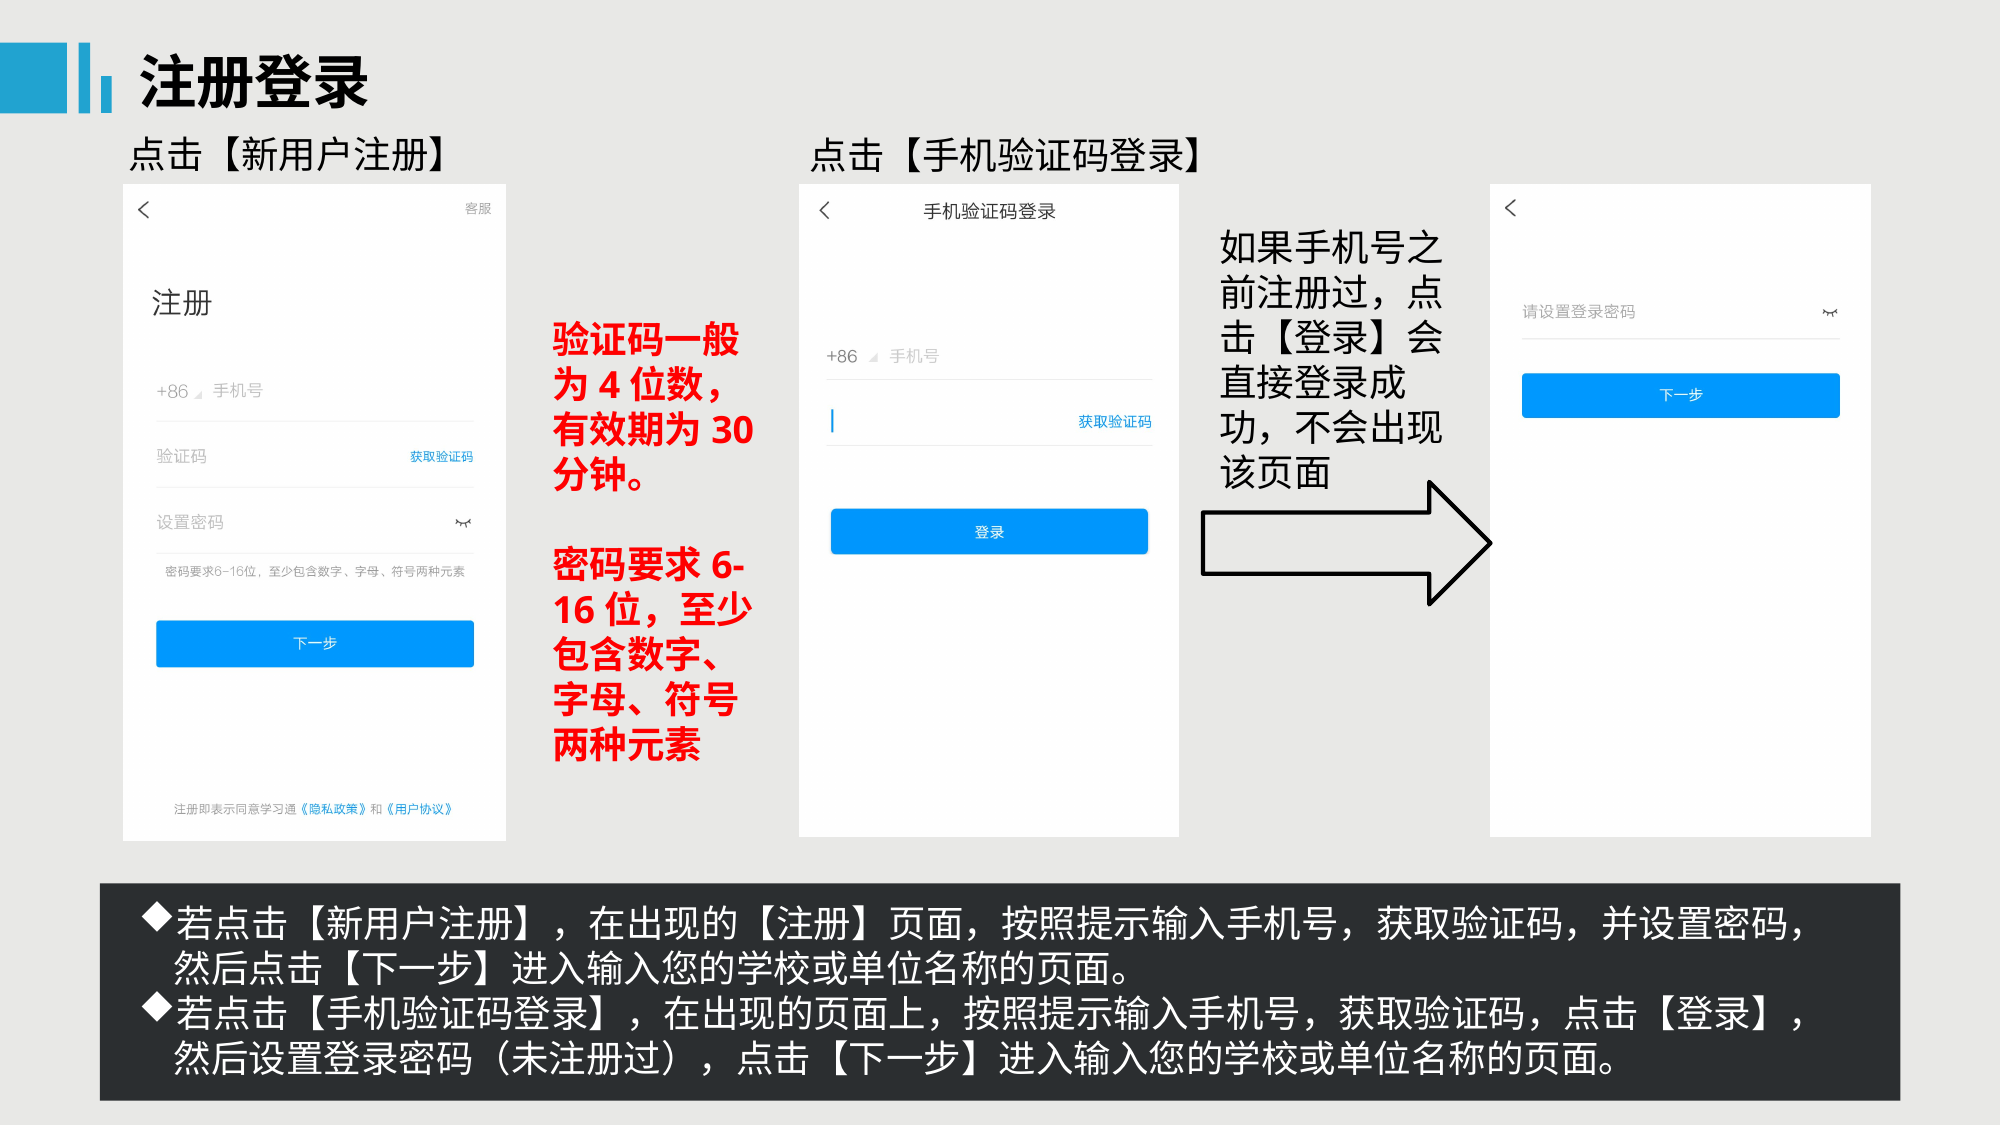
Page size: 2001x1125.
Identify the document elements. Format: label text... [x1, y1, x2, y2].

text_box 如果手机号之前注册过，点击【登录】会直接登录成功，不会出现该页面 [1204, 216, 1466, 502]
text_box [98, 881, 1902, 1103]
text_box [1200, 502, 1485, 607]
text_box [0, 41, 69, 116]
picture [1490, 184, 1872, 837]
picture [123, 184, 506, 841]
text_box 点击【手机验证码登录】 [794, 124, 1335, 185]
text_box 验证码一般为4位数，有效期为30分钟。 密码要求6-16位，至少包含数字、字母、符号两种元素 [537, 308, 777, 774]
text_box [77, 41, 92, 116]
text_box [99, 74, 114, 115]
picture [798, 184, 1180, 837]
text_box 若点击【新用户注册】，在出现的【注册】页面，按照提示输入手机号，获取验证码，并设置密码，然后点击【下一步】进入输入您的学校或单位名称的页面。 若点击【手机验证码登录】，在出现的页面上，按照提示输入手机号，获取验证码，点击【登录】，然后设置登录密码（未注册过），点击【下一步】进入输入您的学校或单位名称的页面。 [123, 892, 1877, 1087]
text_box 点击【新用户注册】 [114, 124, 654, 184]
text_box 注册登录 [123, 38, 469, 123]
